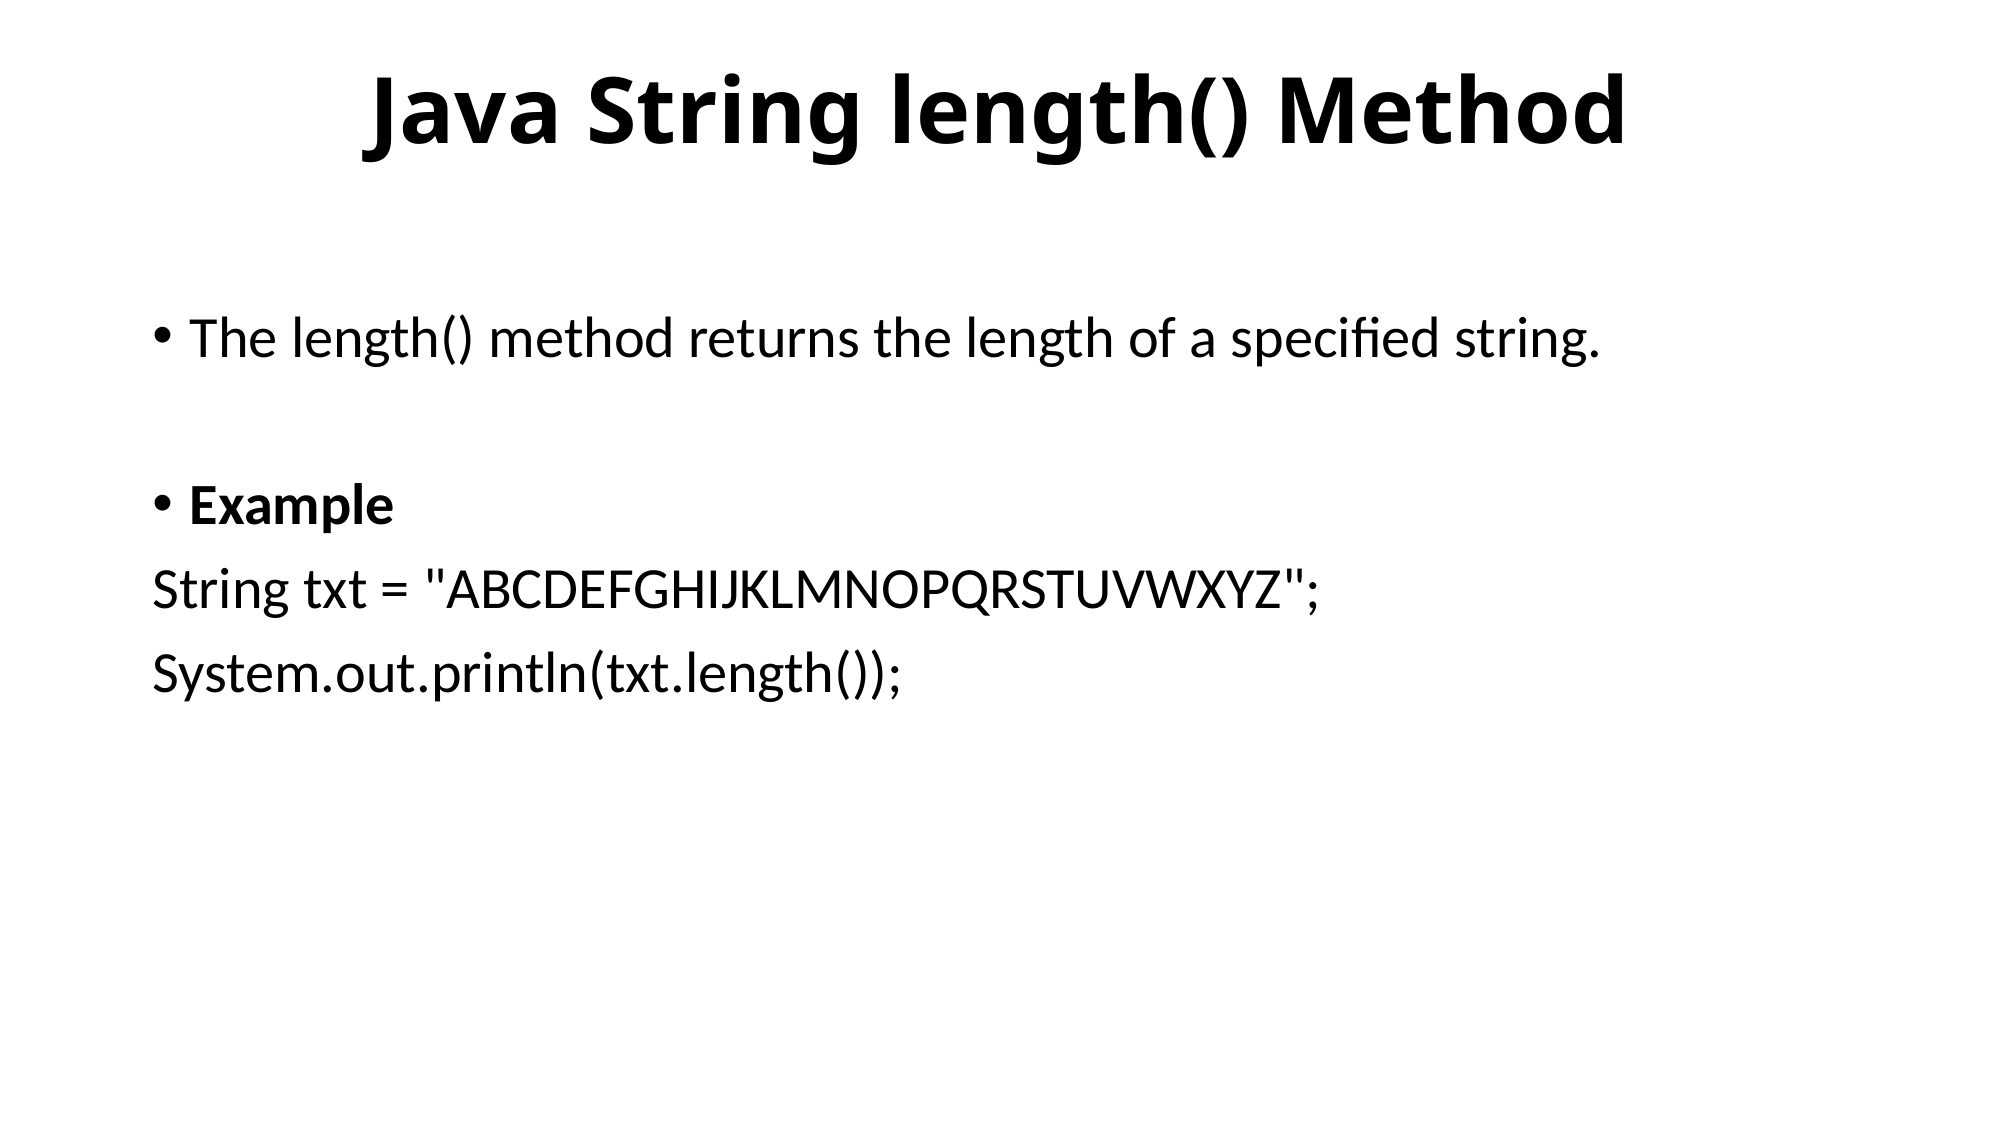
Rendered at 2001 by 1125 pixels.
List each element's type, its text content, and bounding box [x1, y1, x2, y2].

title Java String length() Method [137, 59, 1863, 278]
list The length() method returns the length of a specified string. Example String txt = "ABCDEFGHIJKLMNOPQRSTUVWXYZ"; System.out.println(txt.length()); [137, 299, 1863, 1014]
